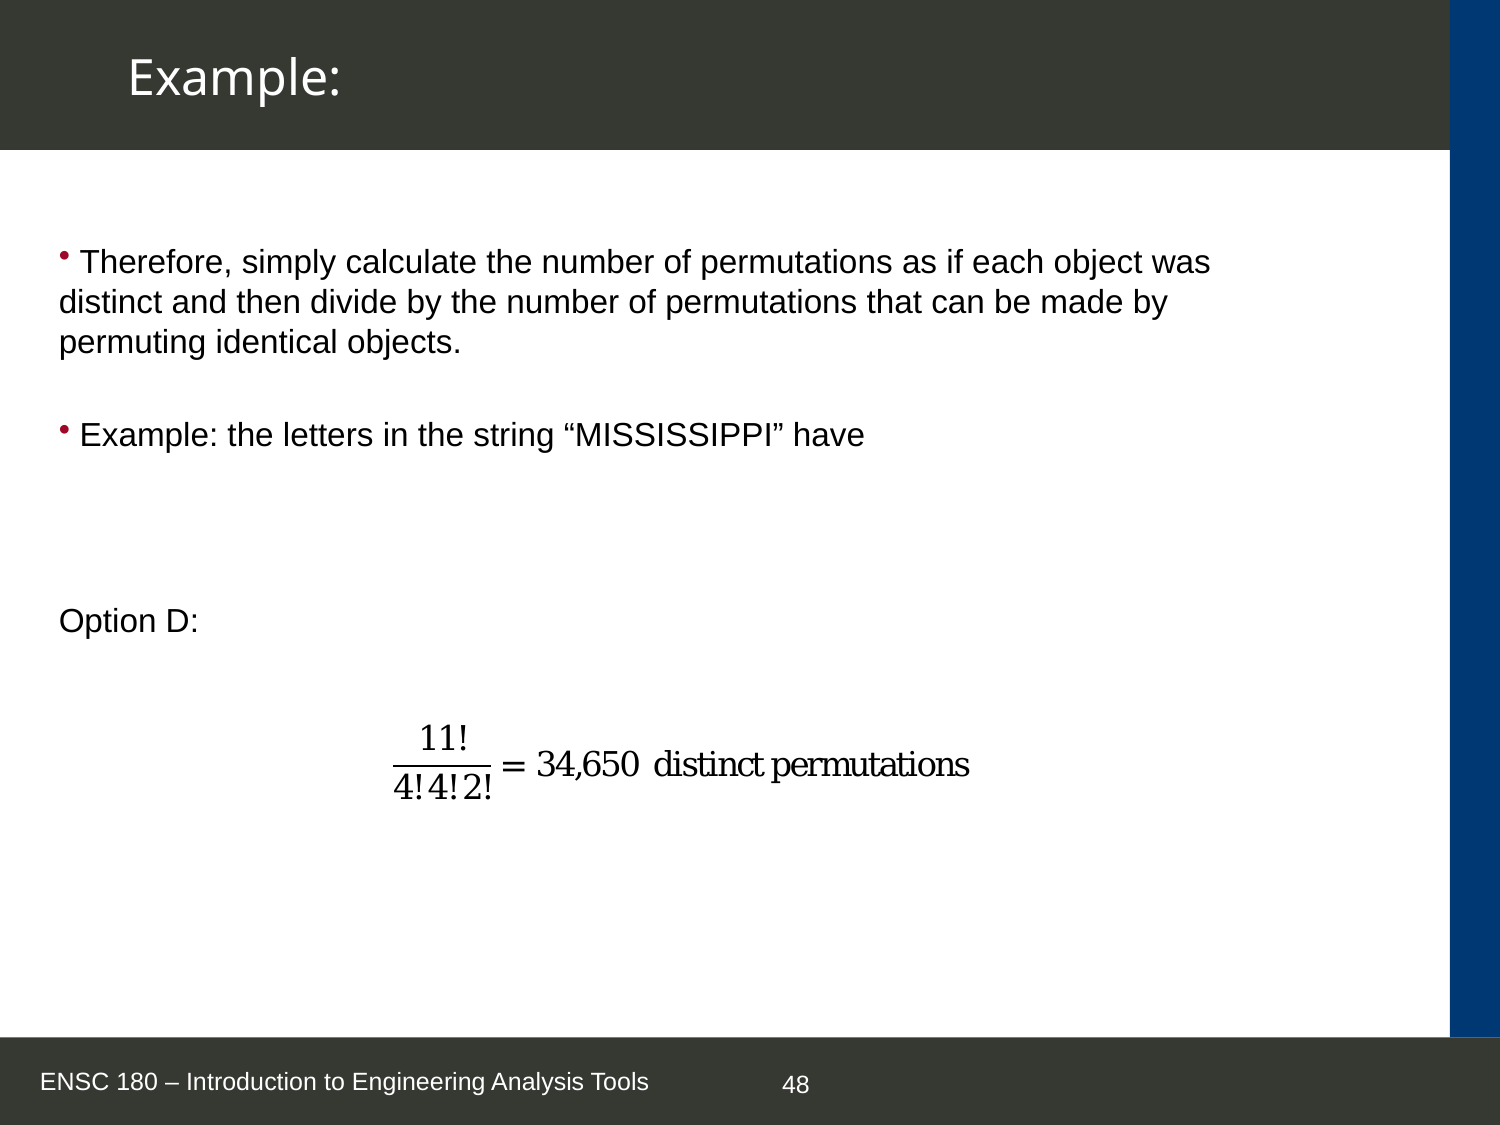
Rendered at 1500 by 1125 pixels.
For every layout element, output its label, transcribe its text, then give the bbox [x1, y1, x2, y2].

title Example: [112, 37, 1450, 138]
text_box Therefore, simply calculate the number of permutations as if each object was distinct and then divide by the number of permutations that can be made by permuting identical objects. Example: the letters in the string “MISSISSIPPI” have Option D: [43, 186, 1319, 978]
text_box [284, 722, 1079, 838]
footer ENSC 180 – Introduction to Engineering Analysis Tools [24, 1057, 740, 1113]
